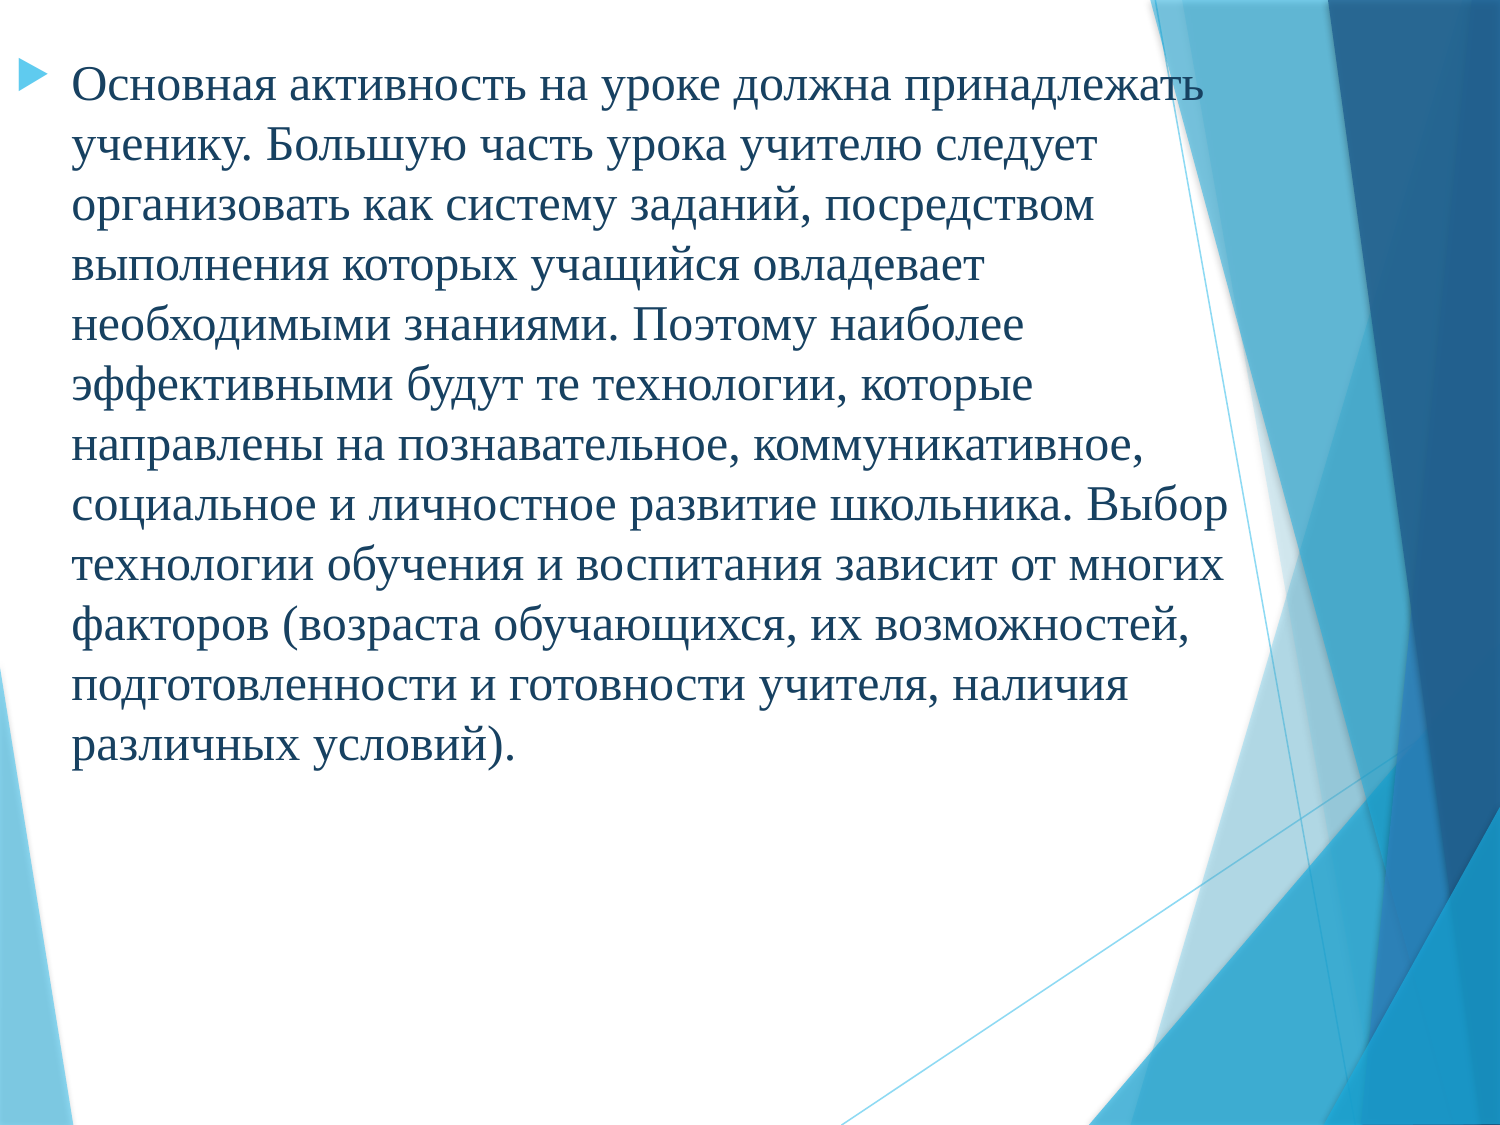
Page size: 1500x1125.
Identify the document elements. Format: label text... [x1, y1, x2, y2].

list Основная активность на уроке должна принадлежать ученику. Большую часть урока учителю следует организовать как систему заданий, посредством выполнения которых учащийся овладевает необходимыми знаниями. Поэтому наиболее эффективными будут те технологии, которые направлены на познавательное, коммуникативное, социальное и личностное развитие школьника. Выбор технологии обучения и воспитания зависит от многих факторов (возраста обучающихся, их возможностей, подготовленности и готовности учителя, наличия различных условий). [0, 42, 1258, 1106]
